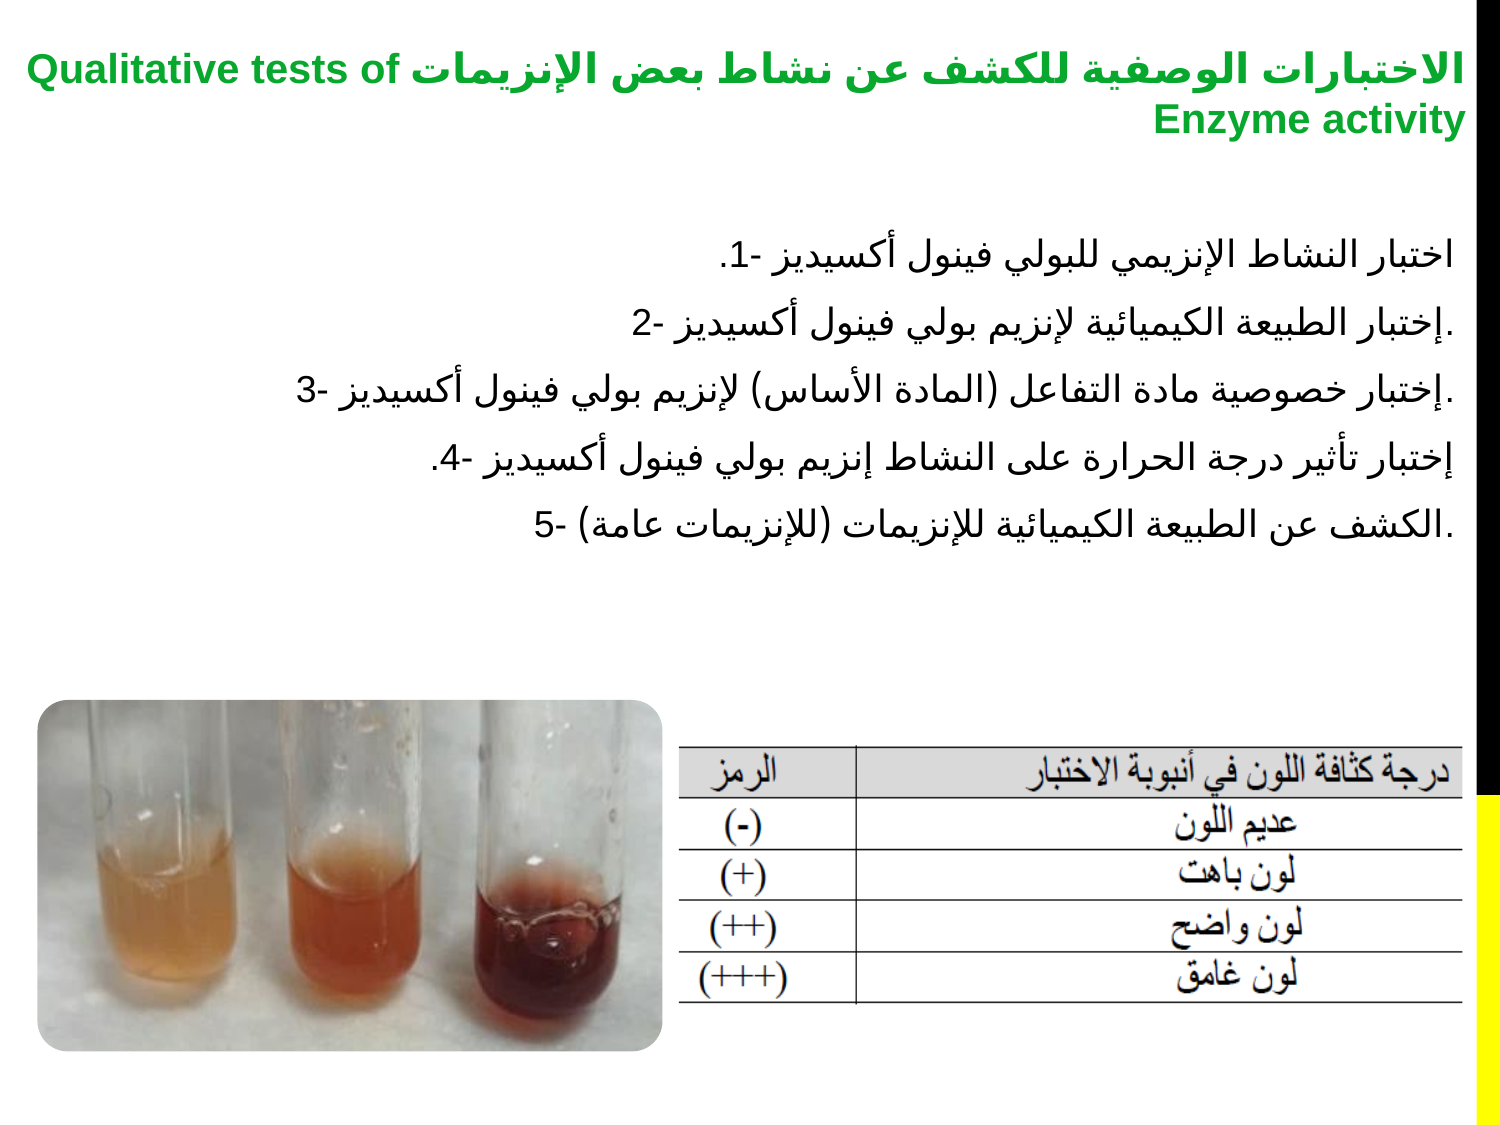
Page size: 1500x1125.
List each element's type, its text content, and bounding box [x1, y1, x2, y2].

text_box .1- اختبار النشاط الإنزيمي للبولي فينول أكسيديز 2- إختبار الطبيعة الكيميائية لإنزيم بولي فينول أكسيديز. 3- إختبار خصوصية مادة التفاعل (المادة الأساس) لإنزيم بولي فينول أكسيديز. .4- إختبار تأثير درجة الحرارة على النشاط إنزيم بولي فينول أكسيديز 5- الكشف عن الطبيعة الكيميائية للإنزيمات (للإنزيمات عامة). [249, 200, 1470, 553]
picture [678, 736, 1463, 1013]
text_box الاختبارات الوصفية للكشف عن نشاط بعض الإنزيمات Qualitative tests of Enzyme activity [0, 34, 1482, 150]
picture [36, 699, 663, 1052]
